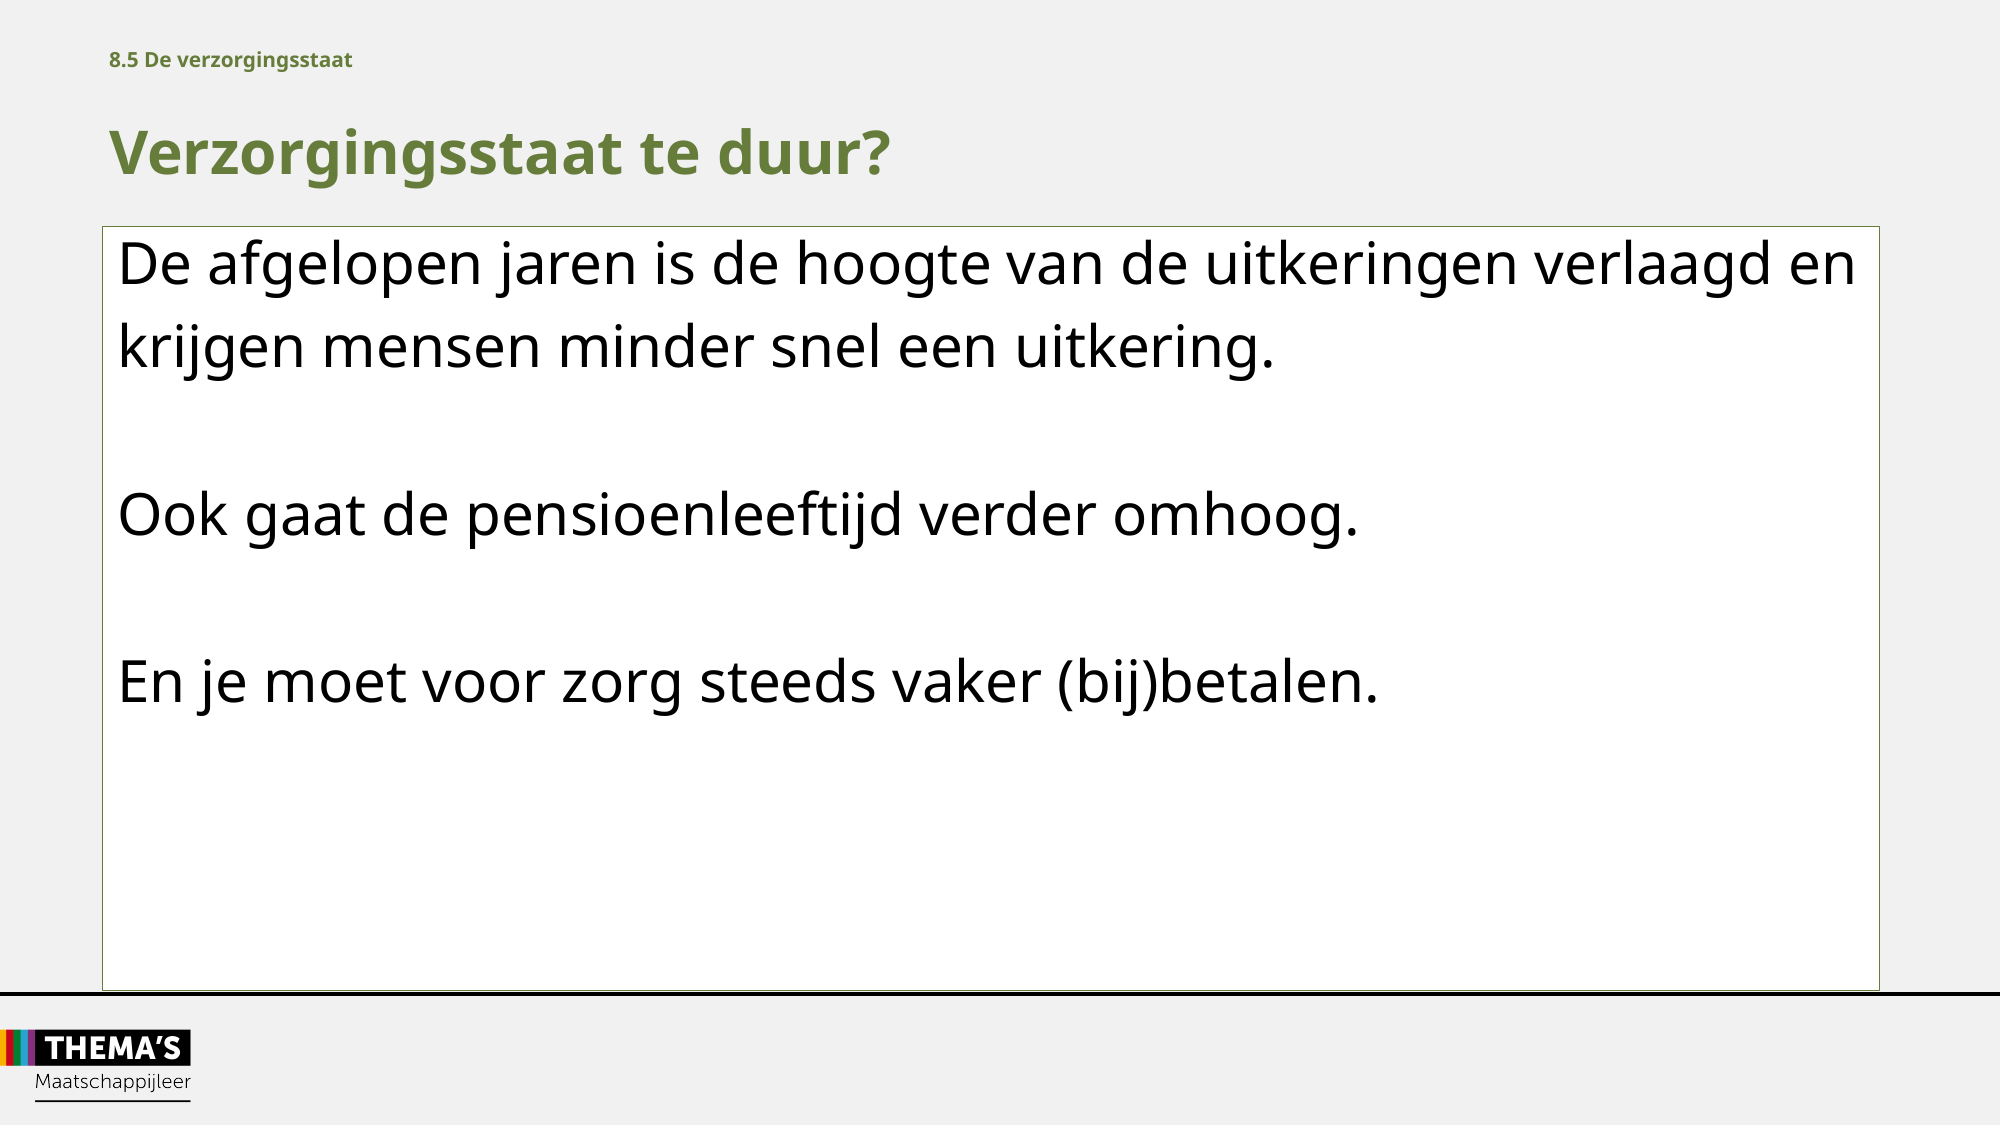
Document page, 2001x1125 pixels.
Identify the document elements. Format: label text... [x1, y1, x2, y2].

list Verzorgingsstaat te duur? [94, 114, 1879, 205]
picture [0, 993, 203, 1125]
list 8.5 De verzorgingsstaat [94, 33, 941, 88]
list De afgelopen jaren is de hoogte van de uitkeringen verlaagd en krijgen mensen minder snel een uitkering. Ook gaat de pensioenleeftijd verder omhoog. En je moet voor zorg steeds vaker (bij)betalen. [102, 226, 1880, 991]
